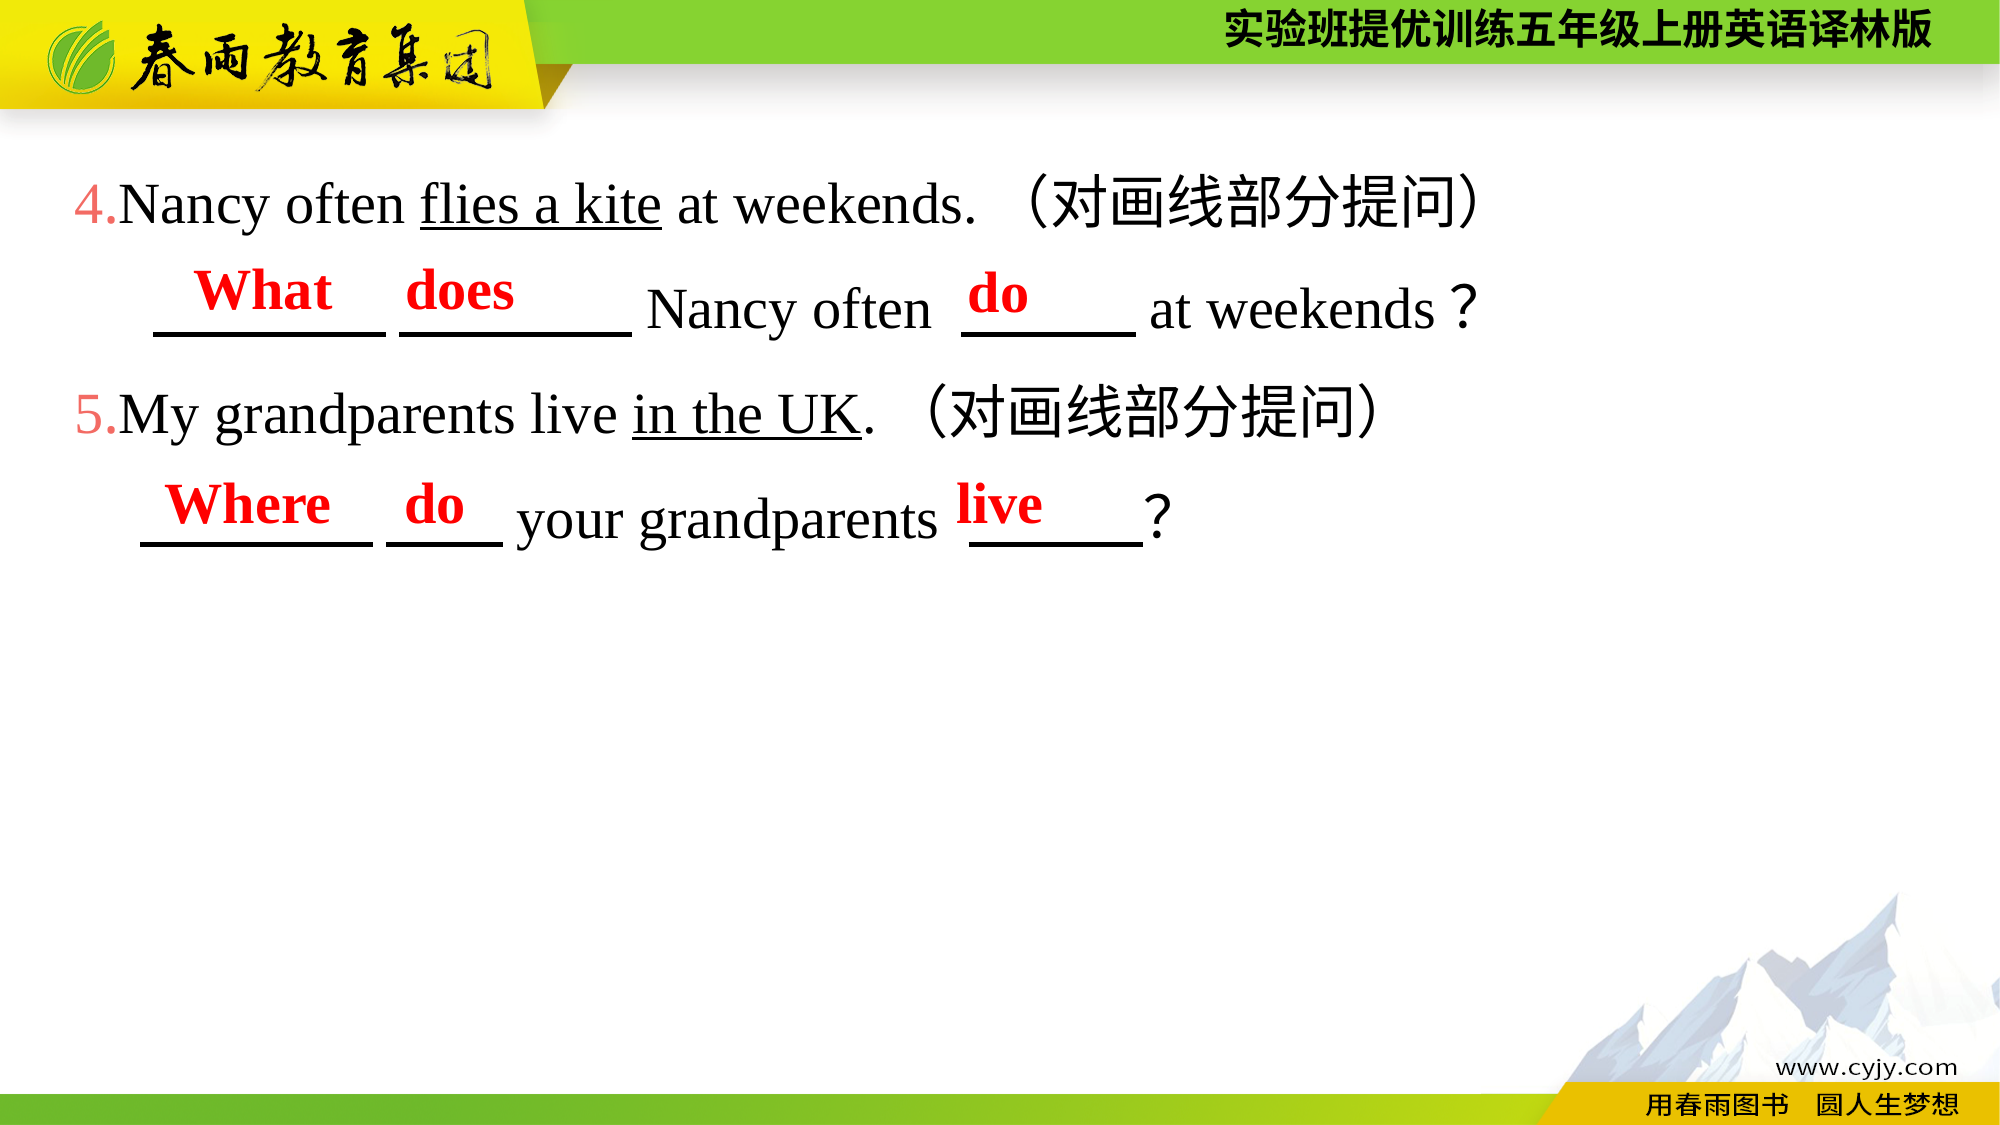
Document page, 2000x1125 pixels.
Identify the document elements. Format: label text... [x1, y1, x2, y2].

list 4.Nancy often flies a kite at weekends.（对画线部分提问） Nancy often at weekends？ 5.My grandparents live in the UK.（对画线部分提问） your grandparents ？ [59, 122, 1944, 562]
text_box do [953, 246, 1045, 332]
text_box live [941, 457, 1059, 543]
text_box Where do [150, 457, 481, 543]
picture [0, 0, 2000, 1125]
text_box What does [178, 243, 531, 329]
